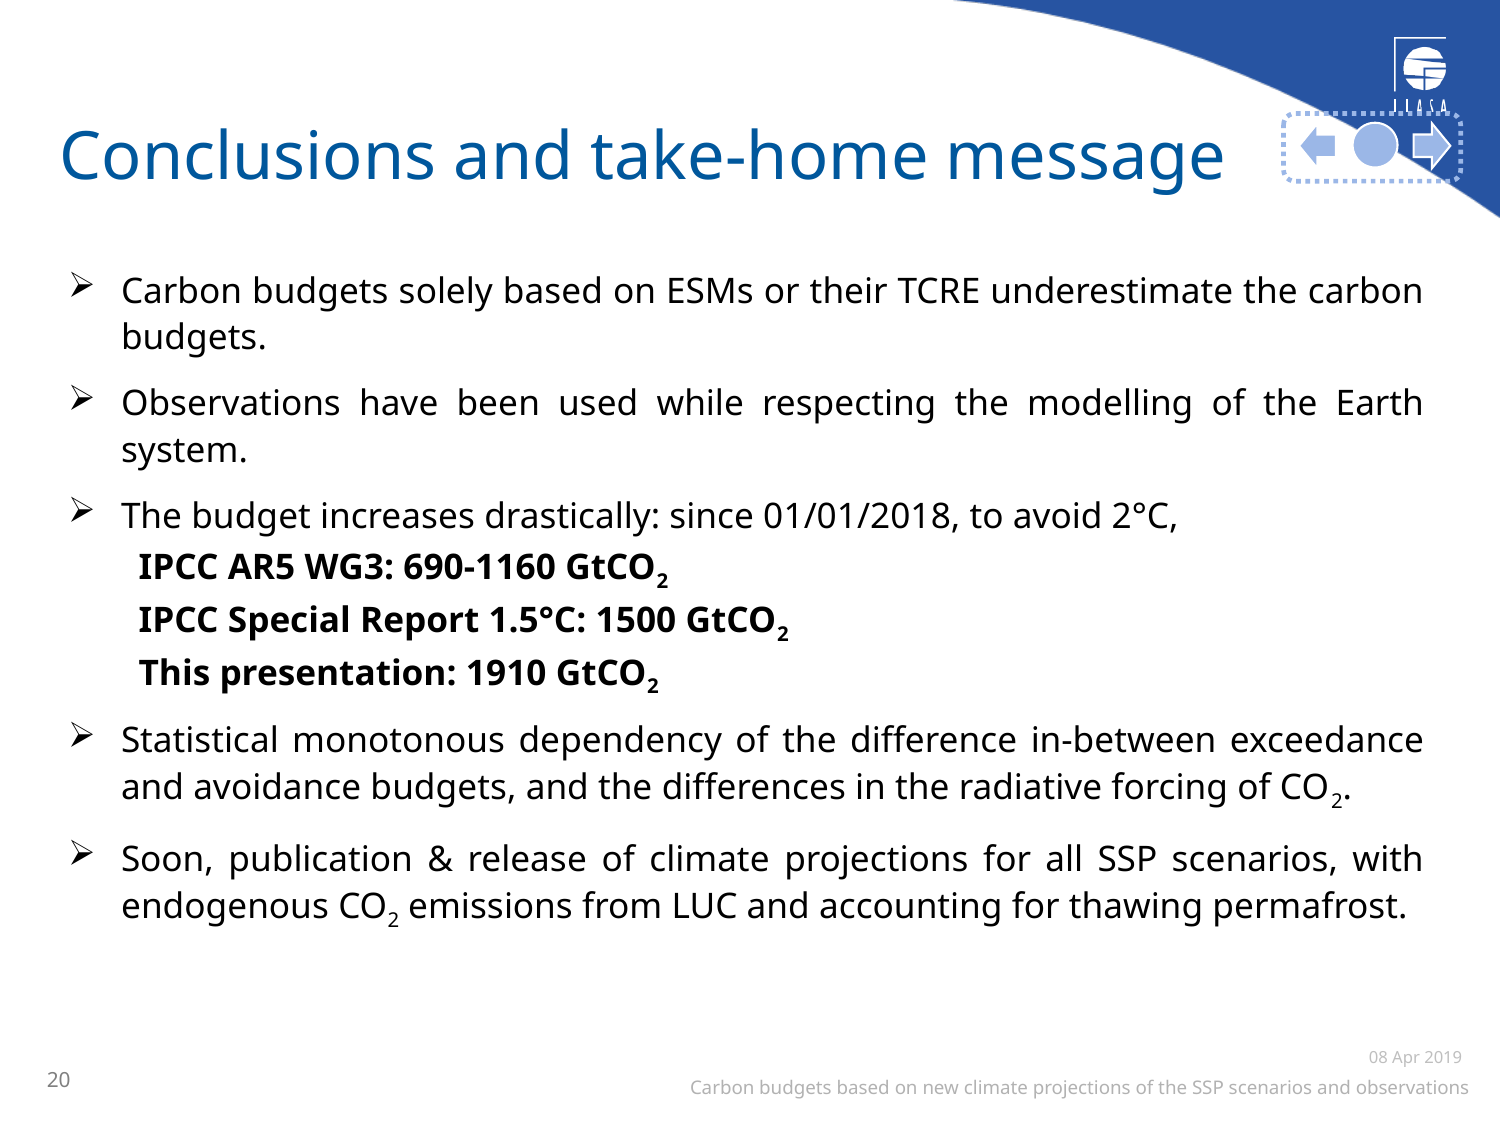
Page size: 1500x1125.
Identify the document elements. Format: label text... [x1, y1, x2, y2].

slide_number 20 [31, 1042, 370, 1102]
footer Carbon budgets based on new climate projections of the SSP scenarios and observations [333, 1068, 1478, 1109]
title Conclusions and take-home message [44, 59, 1397, 257]
list Carbon budgets solely based on ESMs or their TCRE underestimate the carbon budgets. Observations have been used while respecting the modelling of the Earth system. The budget increases drastically: since 01/01/2018, to avoid 2°C, IPCC AR5 WG3: 690-1160 GtCO2 IPCC Special Report 1.5°C: 1500 GtCO2 This presentation: 1910 GtCO2 Statistical monotonous dependency of the difference in-between exceedance and avoidance budgets, and the differences in the radiative forcing of CO2. Soon, publication & release of climate projections for all SSP scenarios, with endogenous CO2 emissions from LUC and accounting for thawing permafrost. [53, 256, 1441, 1003]
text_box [1283, 113, 1461, 182]
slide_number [350, 1045, 1469, 1069]
picture [0, 0, 1500, 1125]
